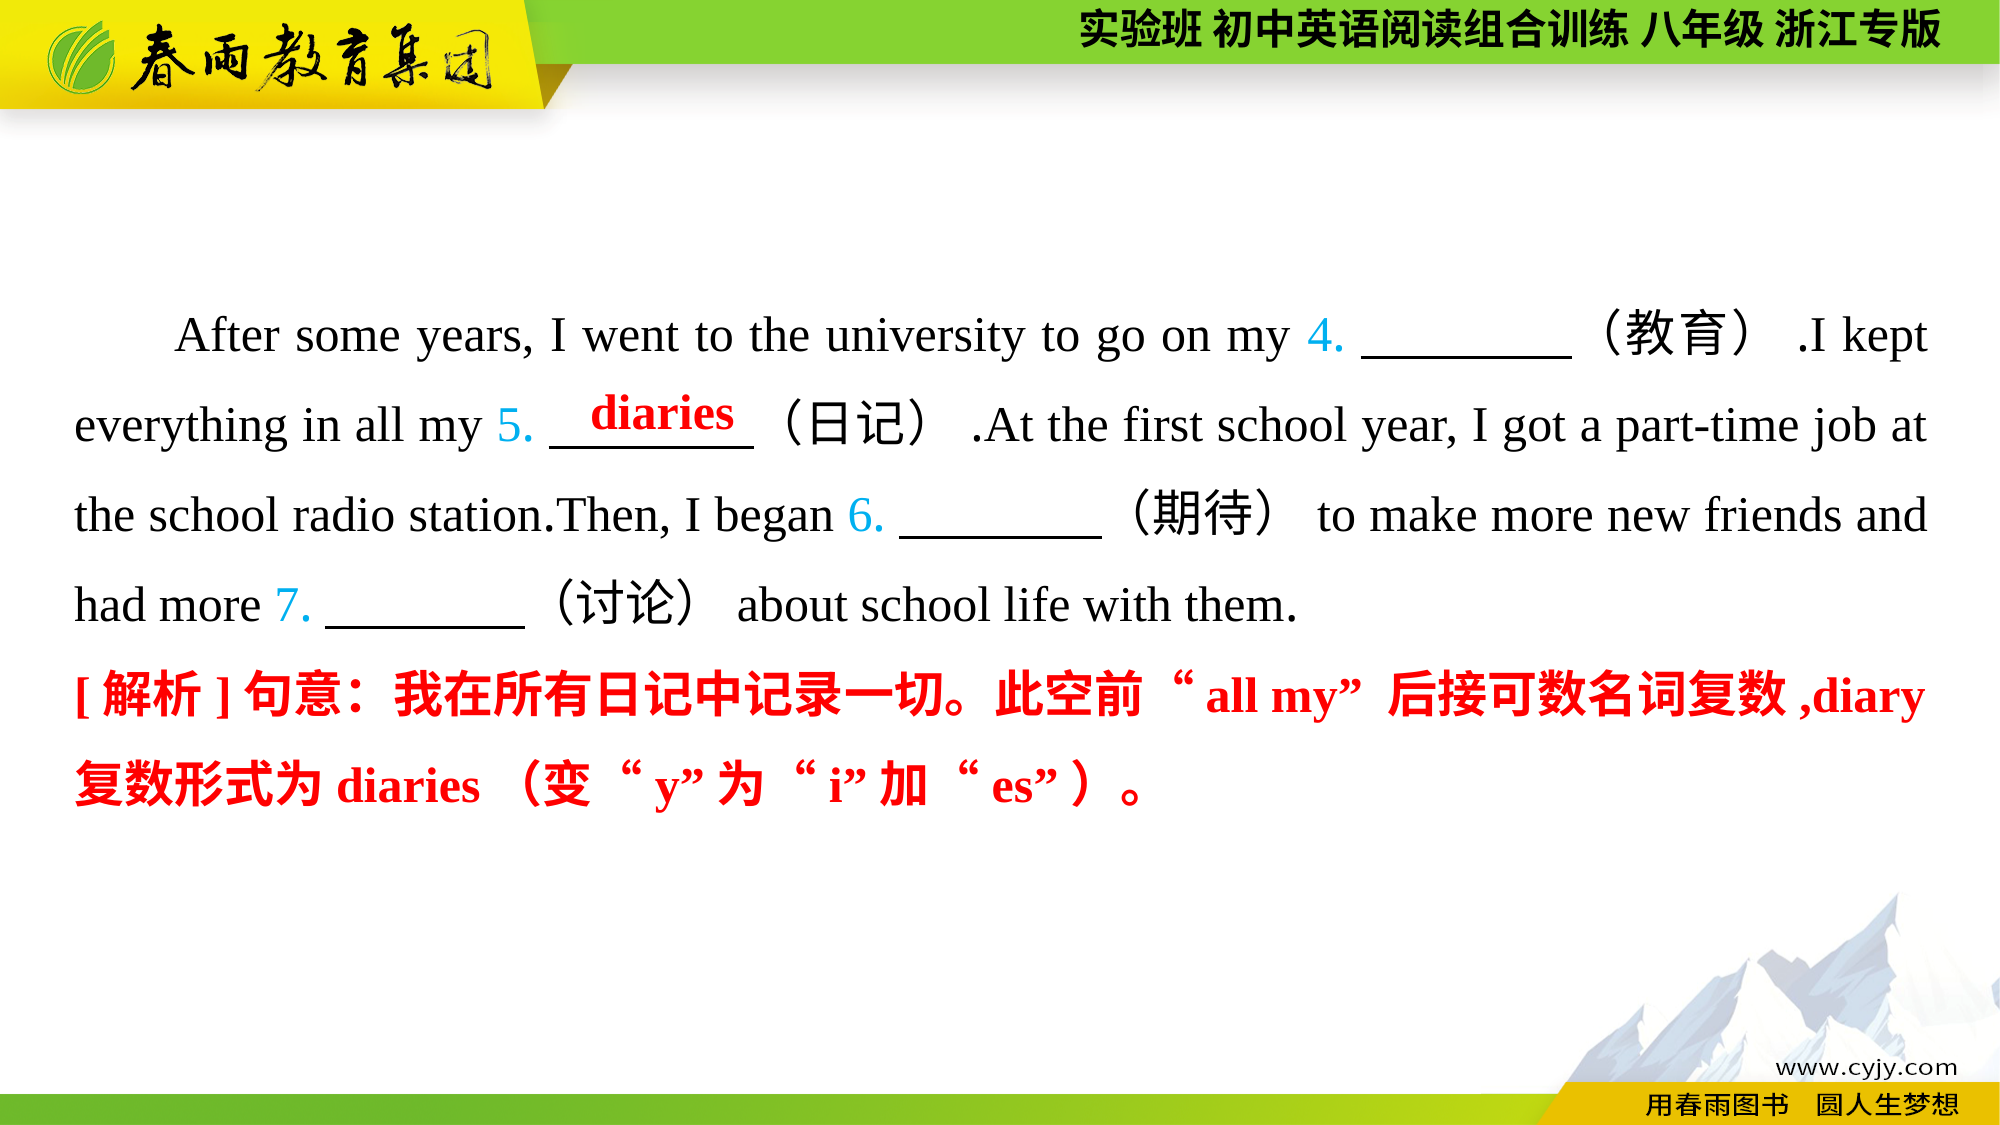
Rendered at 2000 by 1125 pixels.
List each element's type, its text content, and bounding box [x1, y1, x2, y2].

text_box [解析]句意：我在所有日记中记录一切。此空前“all my” 后接可数名词复数,diary复数形式为diaries（变“y”为“i”加“es”）。 [59, 632, 1944, 821]
text_box diaries [575, 371, 750, 447]
picture [0, 0, 2000, 1125]
list After some years, I went to the university to go on my 4. （教育）.I kept everything in all my 5. （日记）.At the first school year, I got a part-time job at the school radio station.Then, I began 6. （期待）to make more new friends and had more 7. （讨论）about school life with them. [59, 264, 1944, 632]
